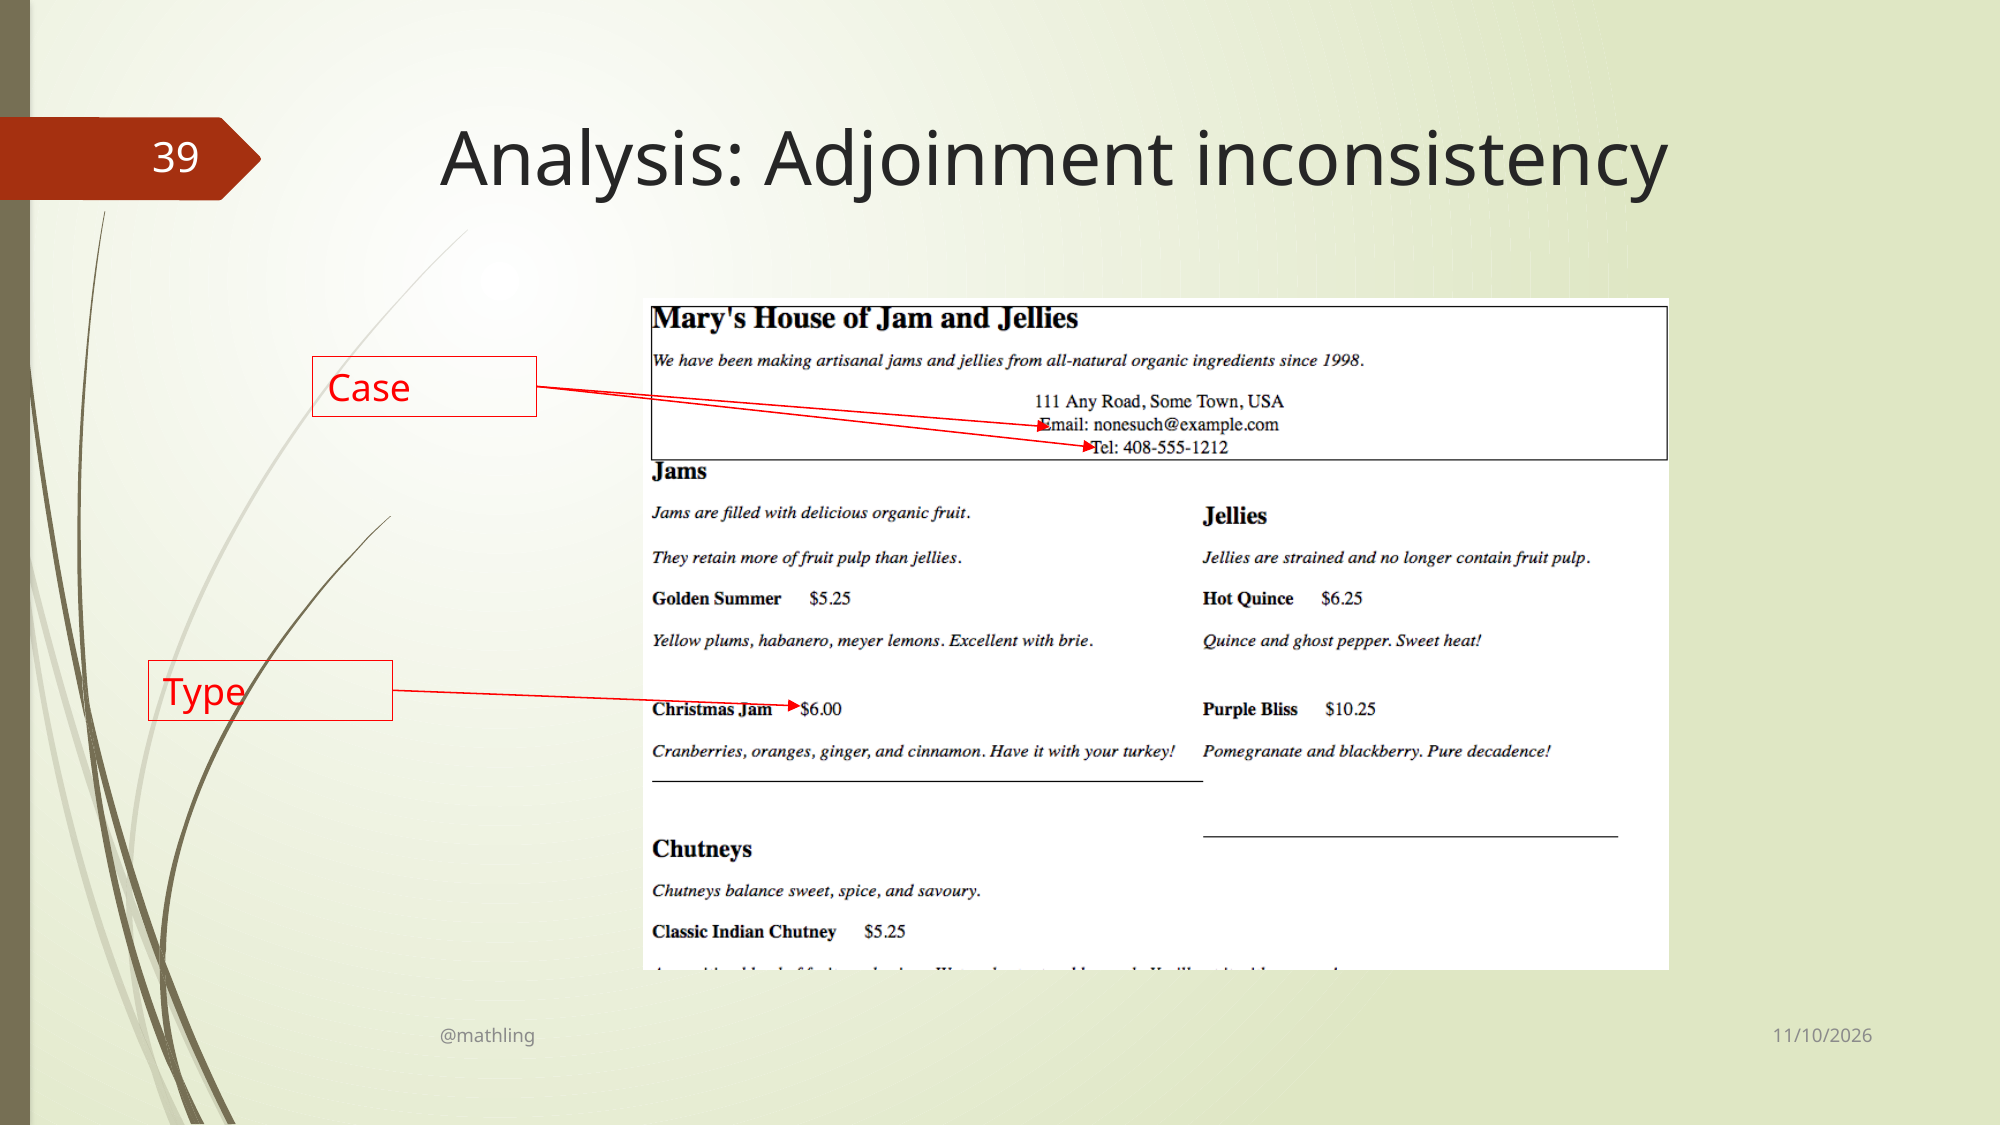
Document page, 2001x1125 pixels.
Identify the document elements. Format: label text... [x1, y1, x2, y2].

text_box Case [312, 356, 537, 417]
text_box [392, 690, 801, 707]
footer @mathling [424, 1006, 1675, 1067]
text_box Type [148, 660, 393, 721]
slide_number 39 [87, 129, 216, 190]
title Analysis: Adjoinment inconsistency [425, 102, 1888, 262]
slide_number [1699, 1005, 1888, 1067]
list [643, 297, 1669, 971]
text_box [536, 386, 1096, 448]
